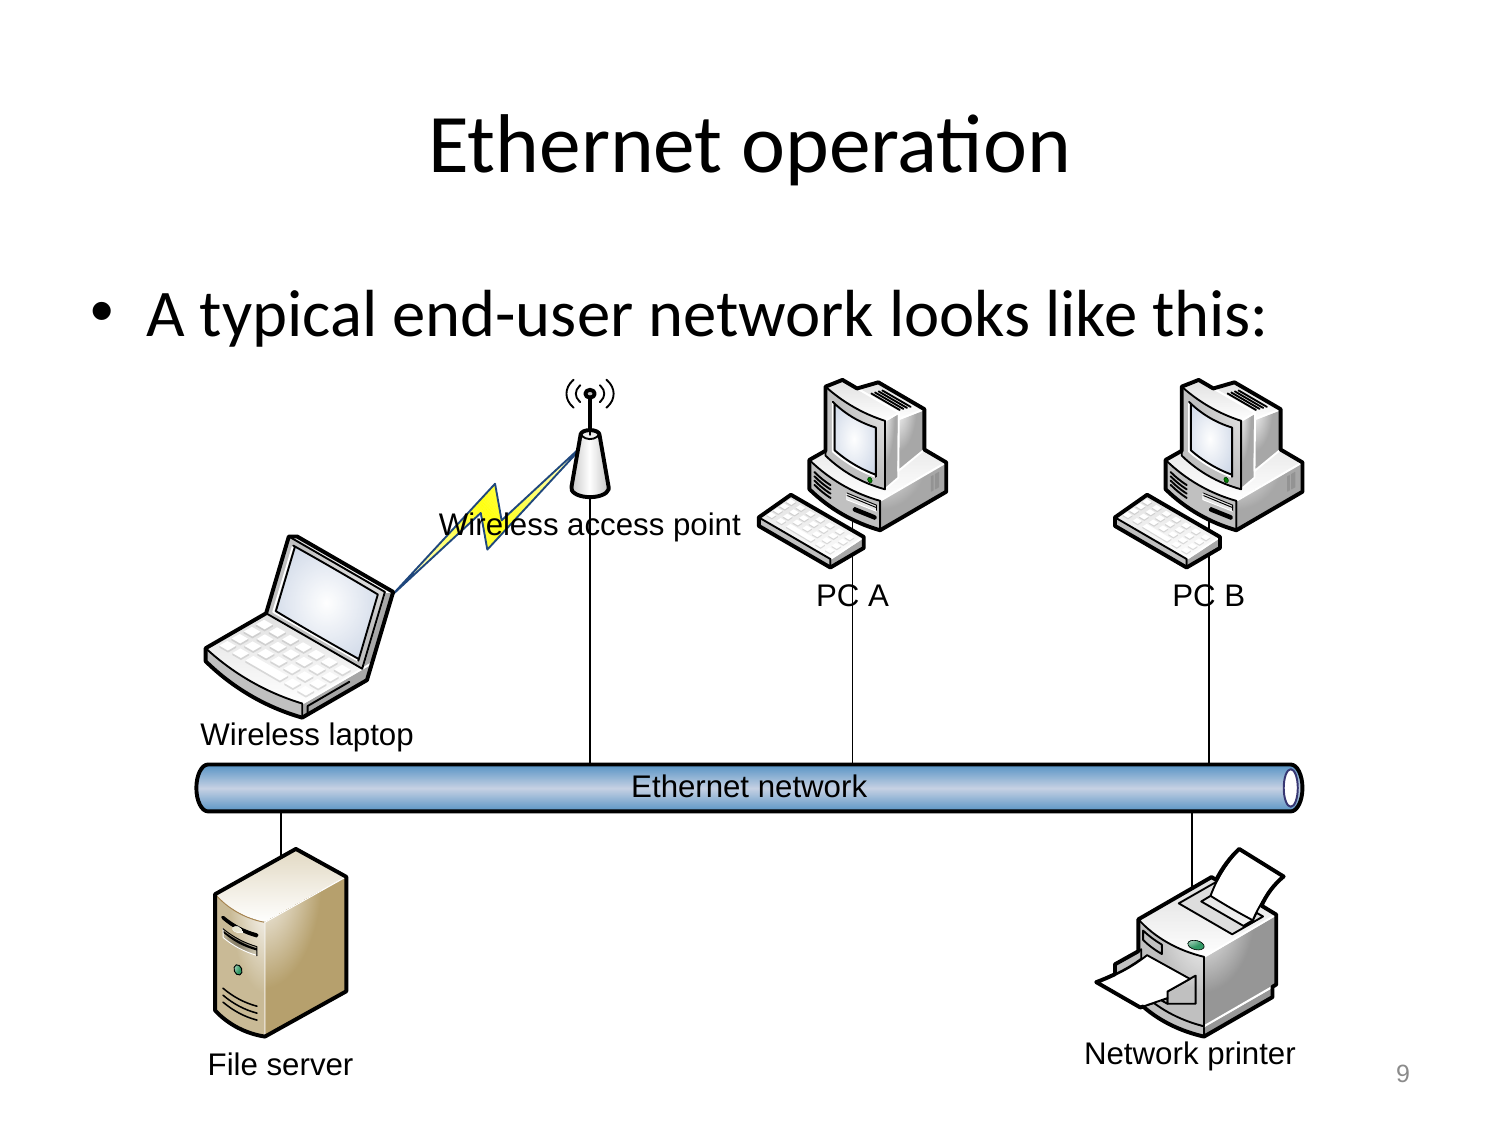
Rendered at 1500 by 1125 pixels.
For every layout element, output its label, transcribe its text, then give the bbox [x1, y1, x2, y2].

list A typical end-user network looks like this: [74, 262, 1426, 1006]
slide_number 9 [1074, 1042, 1425, 1103]
title Ethernet operation [74, 44, 1426, 233]
picture [191, 374, 1308, 1088]
